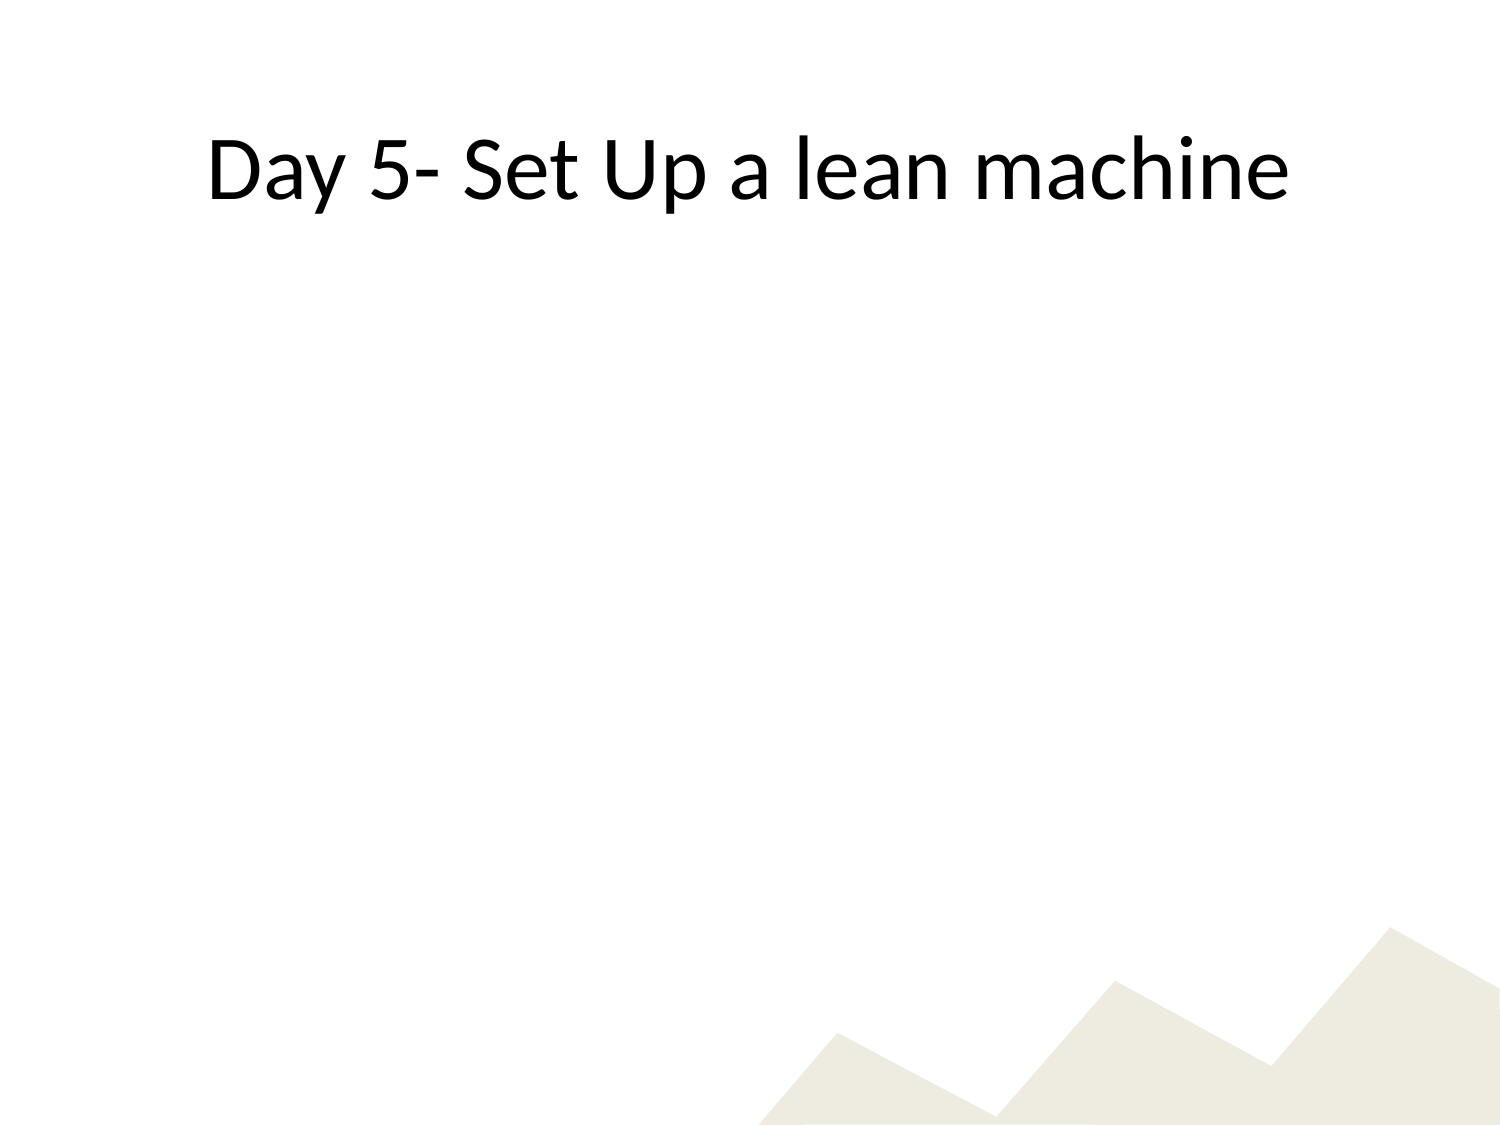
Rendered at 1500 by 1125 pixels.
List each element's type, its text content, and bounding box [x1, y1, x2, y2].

title Day 5- Set Up a lean machine [75, 45, 1425, 233]
